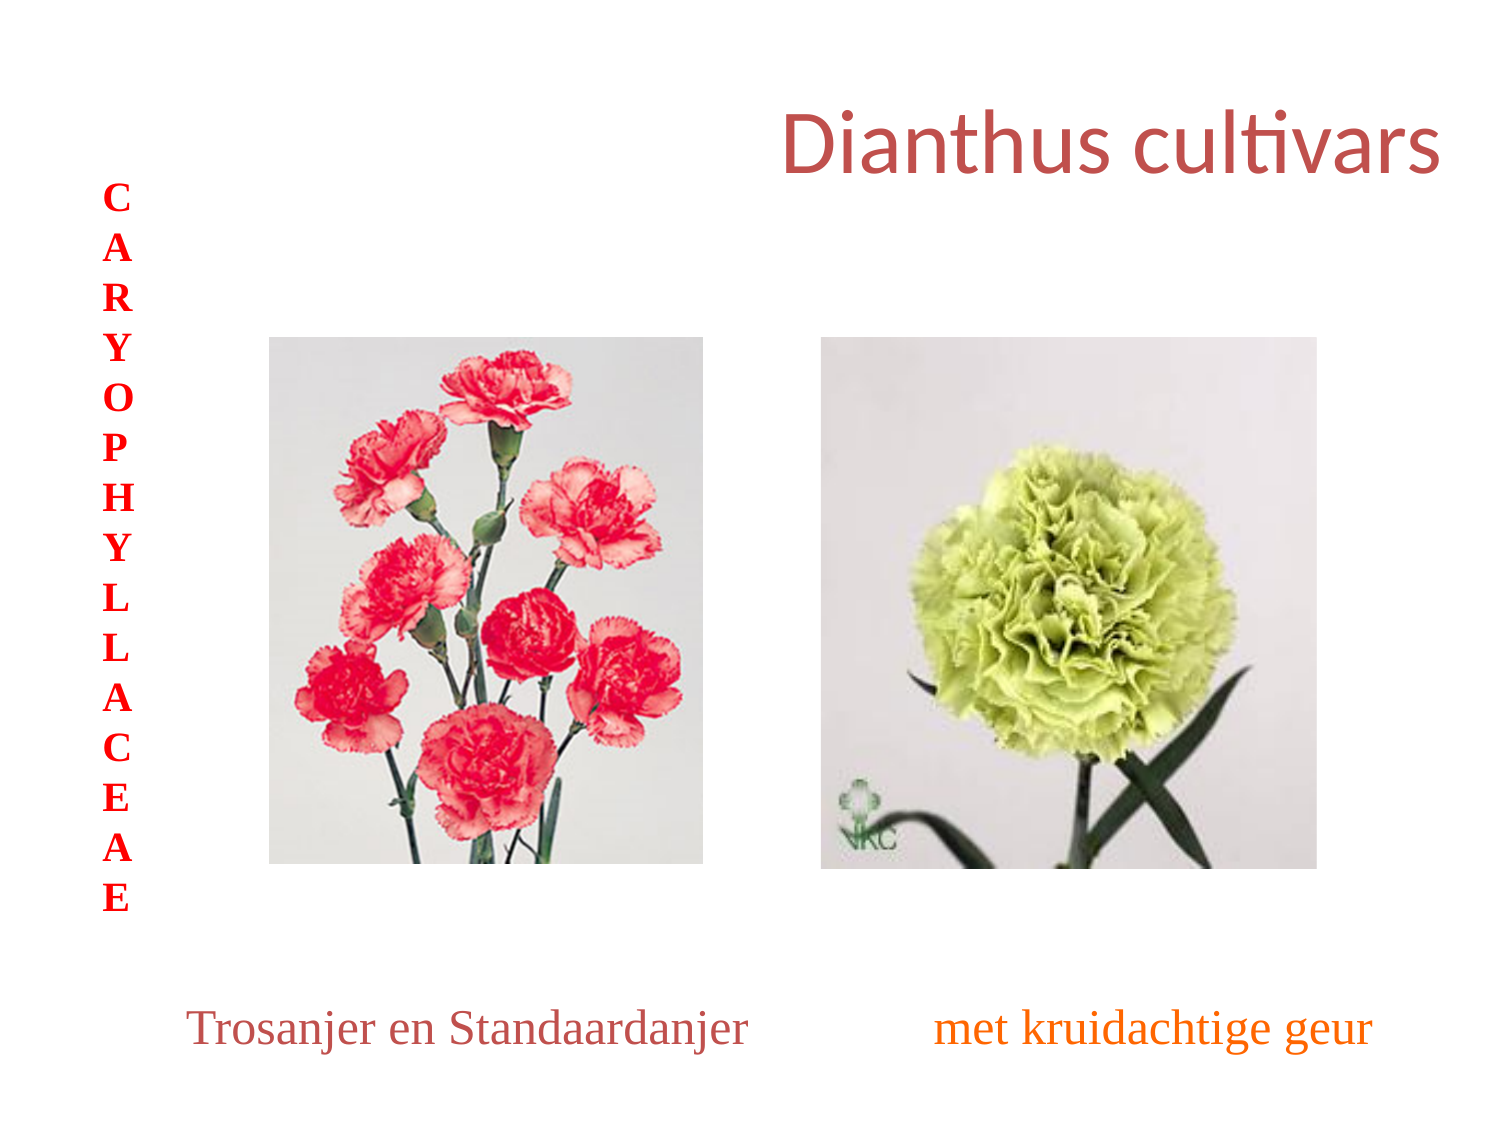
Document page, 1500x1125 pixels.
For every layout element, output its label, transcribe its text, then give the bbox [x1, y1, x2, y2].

text_box CARYOPHYLLACEAE [87, 162, 150, 928]
text_box Trosanjer en Standaardanjer [171, 987, 714, 1063]
title Dianthus cultivars [183, 42, 1459, 231]
text_box met kruidachtige geur [714, 987, 1388, 1063]
picture [269, 337, 703, 865]
